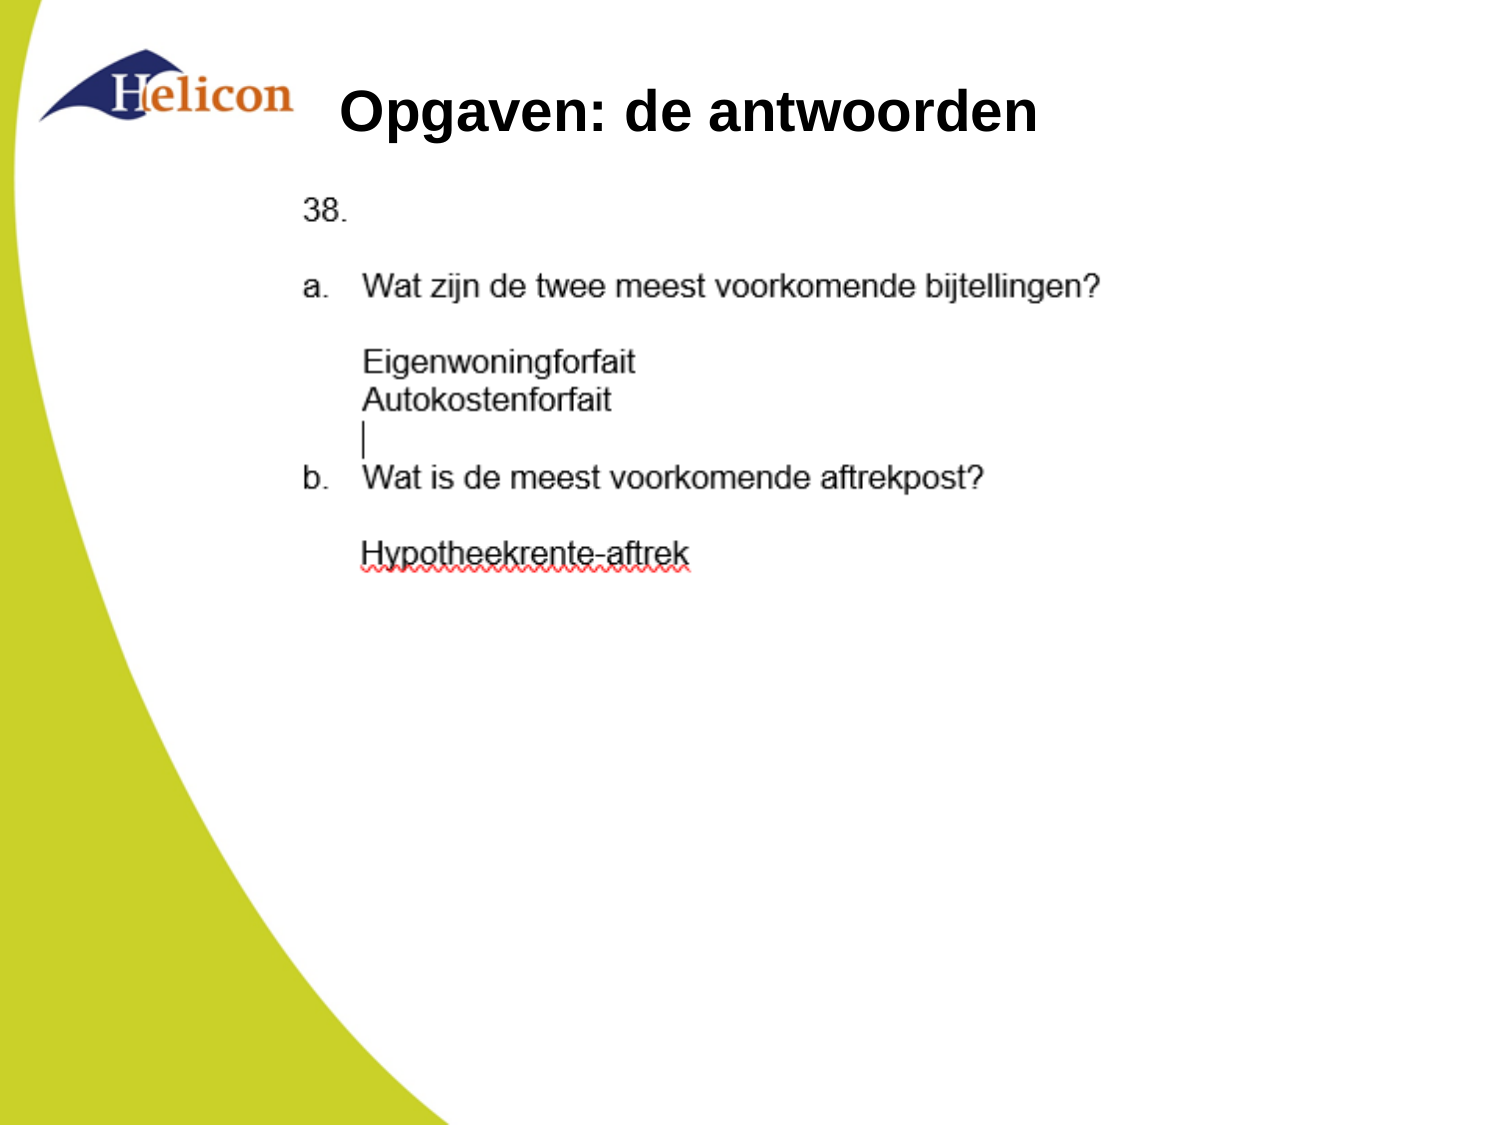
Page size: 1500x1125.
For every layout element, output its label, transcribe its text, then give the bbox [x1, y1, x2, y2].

title Opgaven: de antwoorden [324, 54, 1415, 161]
picture [0, 0, 1500, 1125]
